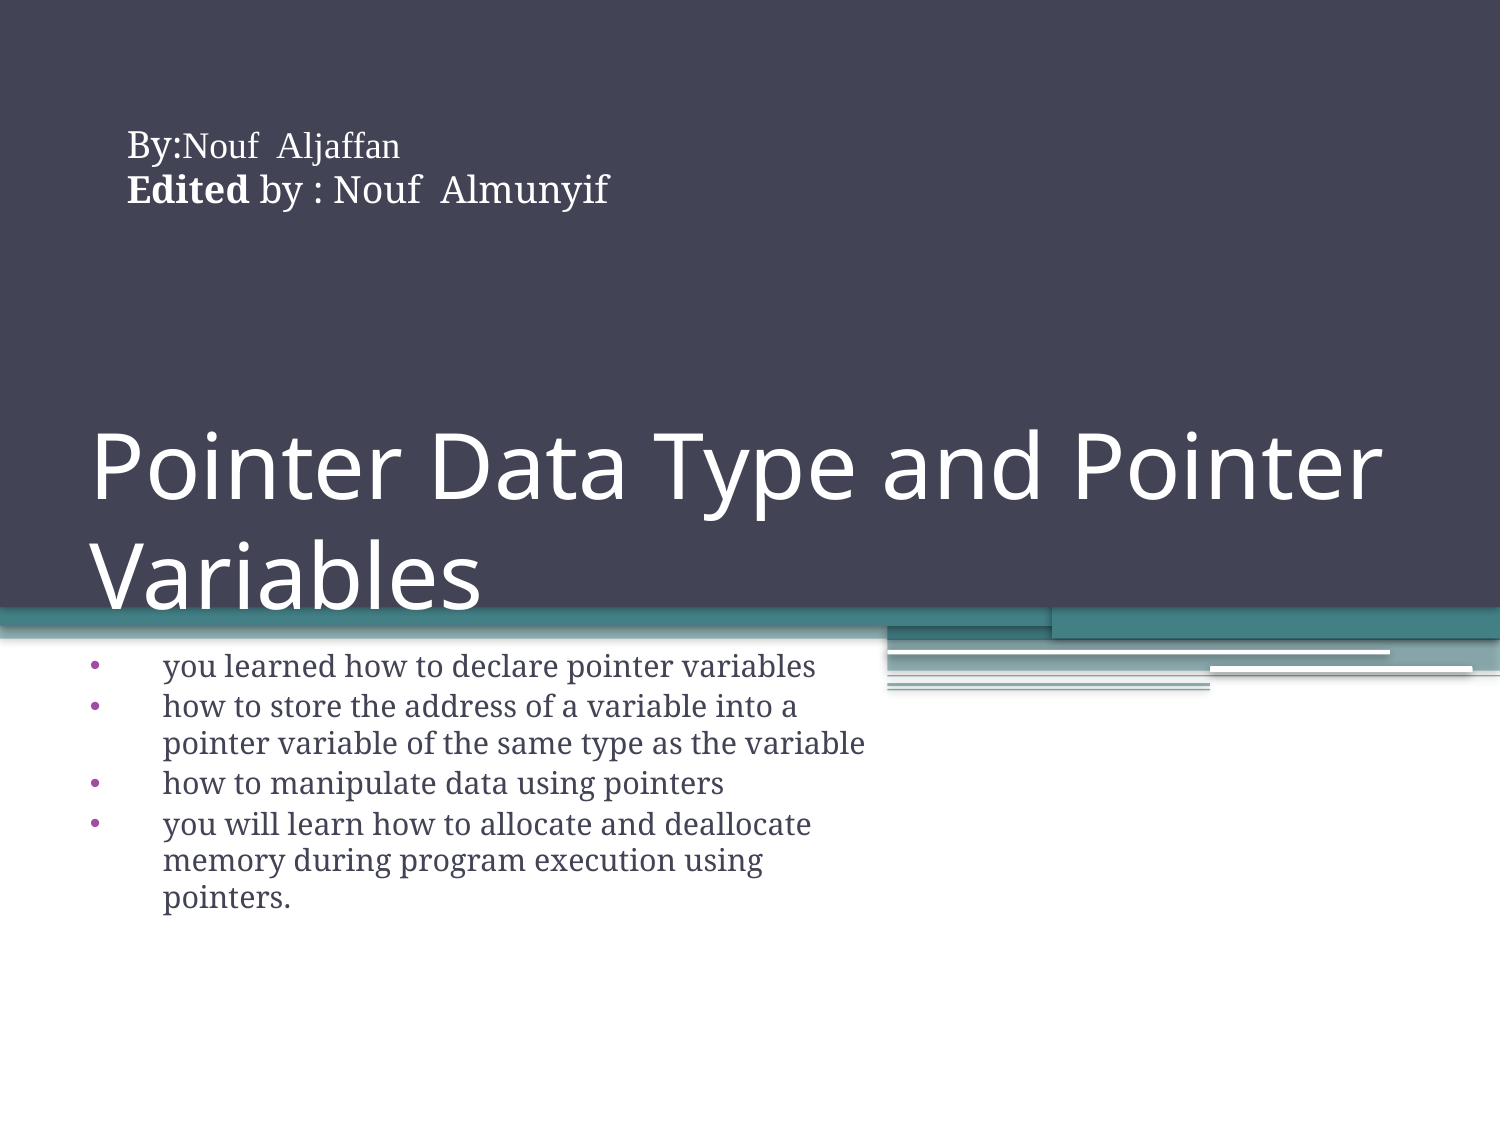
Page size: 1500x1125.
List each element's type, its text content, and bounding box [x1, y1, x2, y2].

subtitle you learned how to declare pointer variables how to store the address of a variable into a pointer variable of the same type as the variable how to manipulate data using pointers you will learn how to allocate and deallocate memory during program execution using pointers. [75, 639, 888, 928]
title Pointer Data Type and Pointer Variables [75, 394, 1463, 636]
text_box By:Nouf Aljaffan Edited by : Nouf Almunyif [112, 113, 650, 219]
